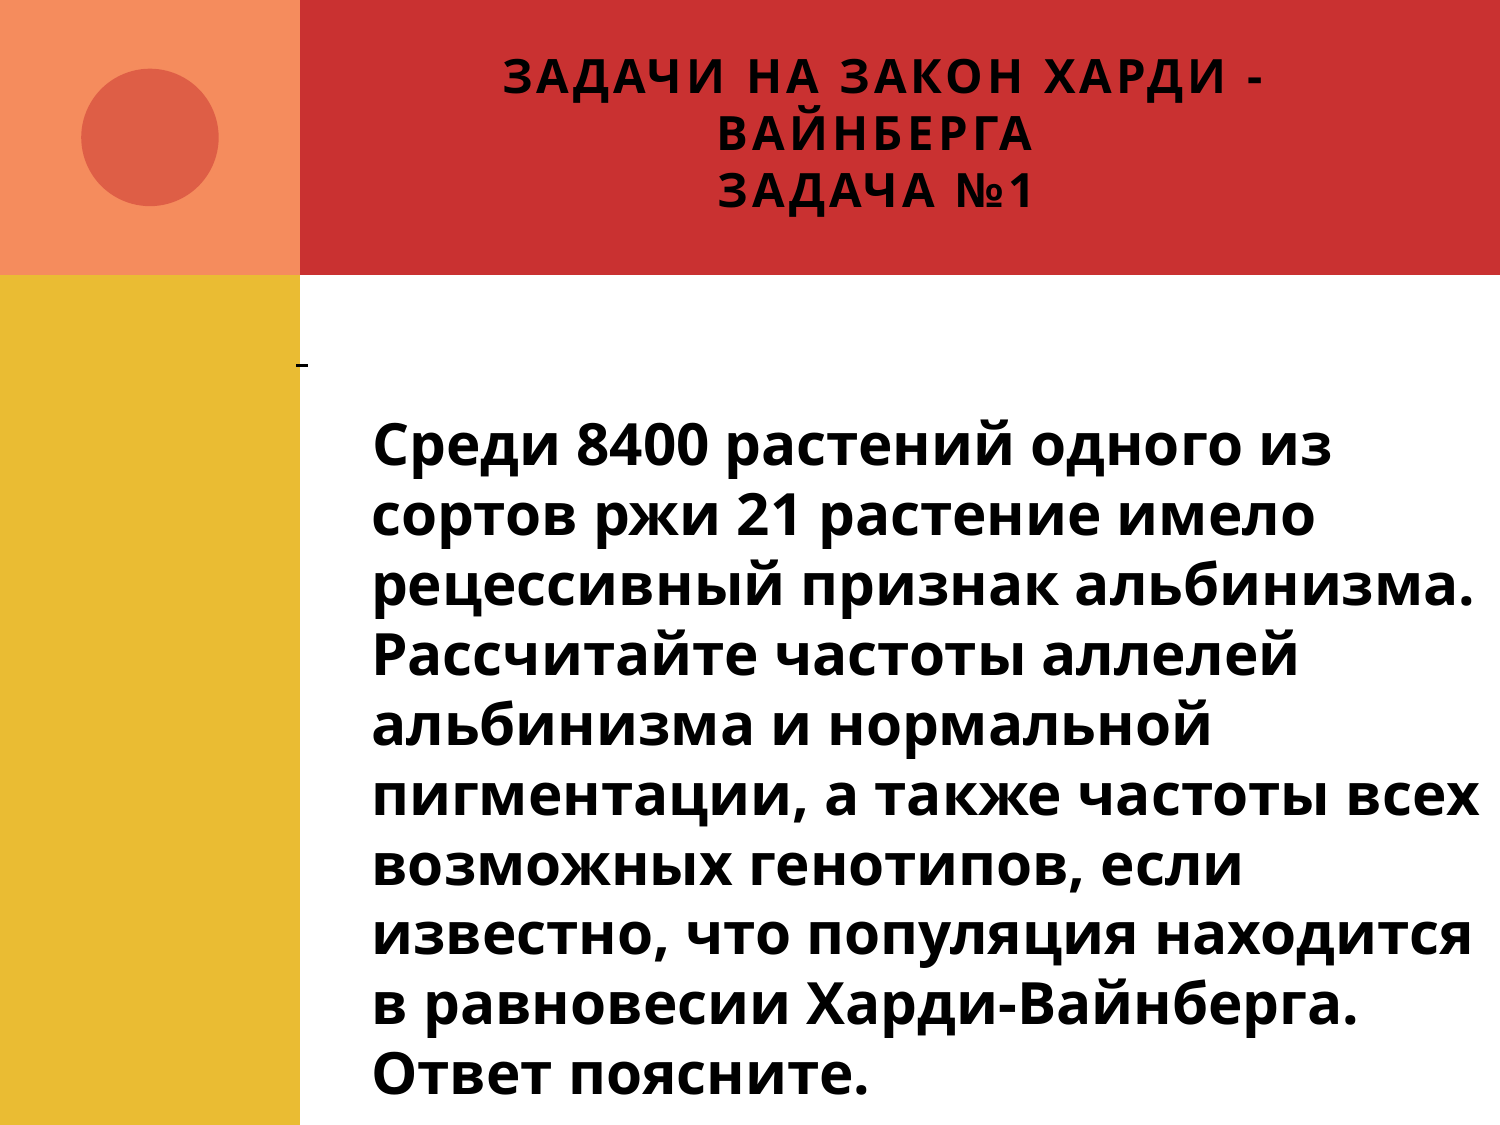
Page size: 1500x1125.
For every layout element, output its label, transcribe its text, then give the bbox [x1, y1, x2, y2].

title Задачи на закон Харди - Вайнберга задача №1 [328, 37, 1425, 225]
list Среди 8400 растений одного из сортов ржи 21 растение имело рецессивный признак альбинизма. Рассчитайте частоты аллелей альбинизма и нормальной пигментации, а также частоты всех возможных генотипов, если известно, что популяция находится в равновесии Харди-Вайнберга. Ответ поясните. [281, 302, 1500, 1125]
